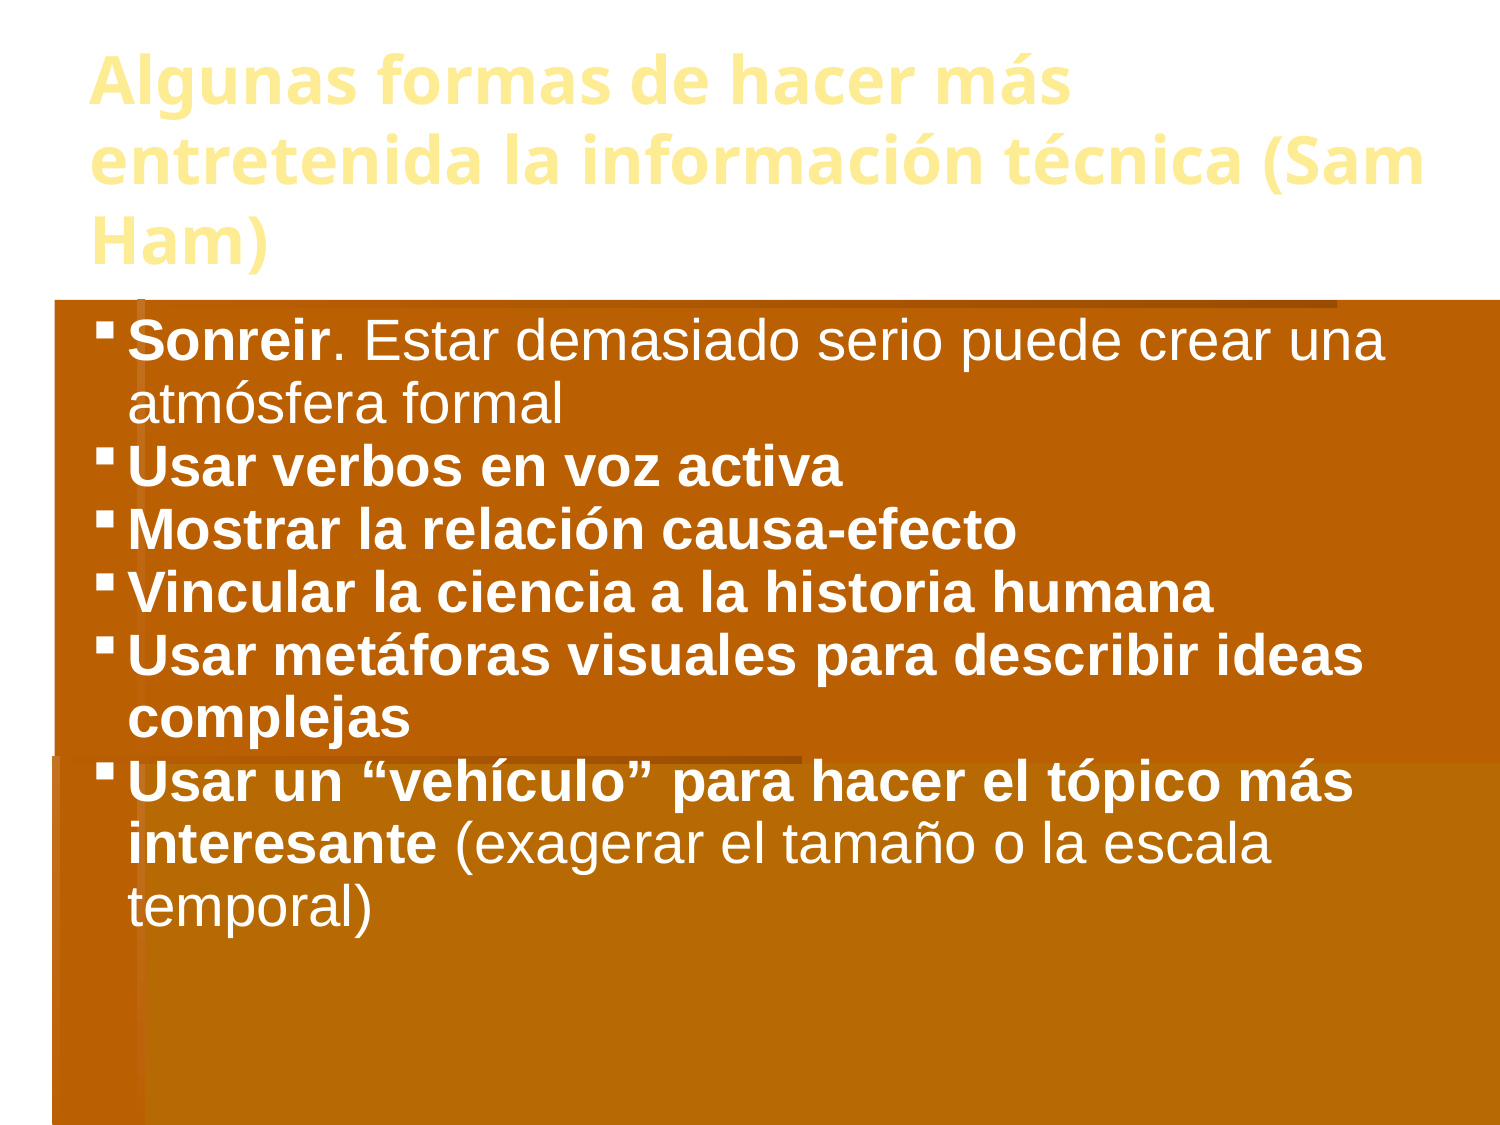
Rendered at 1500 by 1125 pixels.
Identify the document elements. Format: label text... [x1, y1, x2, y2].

text_box Sonreir. Estar demasiado serio puede crear una atmósfera formal Usar verbos en voz activa Mostrar la relación causa-efecto Vincular la ciencia a la historia humana Usar metáforas visuales para describir ideas complejas Usar un “vehículo” para hacer el tópico más interesante (exagerar el tamaño o la escala temporal) [76, 302, 1427, 1045]
text_box Algunas formas de hacer más entretenida la información técnica (Sam Ham) [75, 40, 1451, 275]
